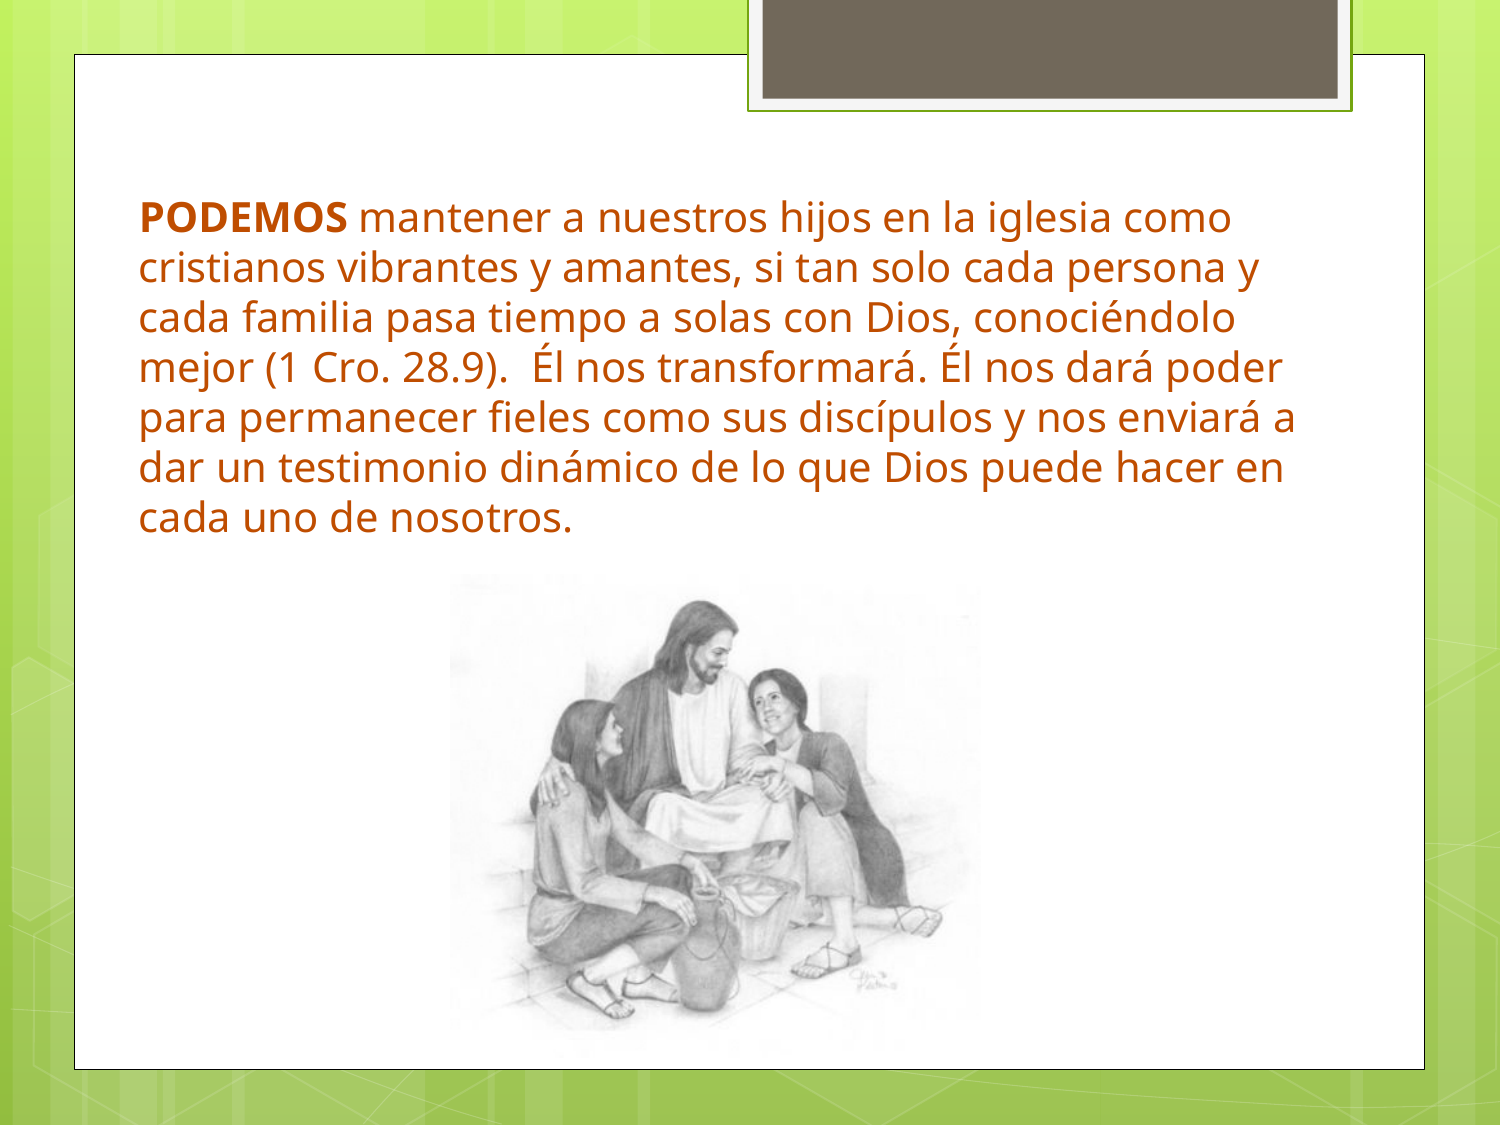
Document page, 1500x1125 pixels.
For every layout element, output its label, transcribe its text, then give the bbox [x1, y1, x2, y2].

list PODEMOS mantener a nuestros hijos en la iglesia como cristianos vibrantes y amantes, si tan solo cada persona y cada familia pasa tiempo a solas con Dios, conociéndolo mejor (1 Cro. 28.9). Él nos transformará. Él nos dará poder para permanecer fieles como sus discípulos y nos enviará a dar un testimonio dinámico de lo que Dios puede hacer en cada uno de nosotros. [112, 125, 1375, 1038]
picture [449, 574, 981, 1058]
